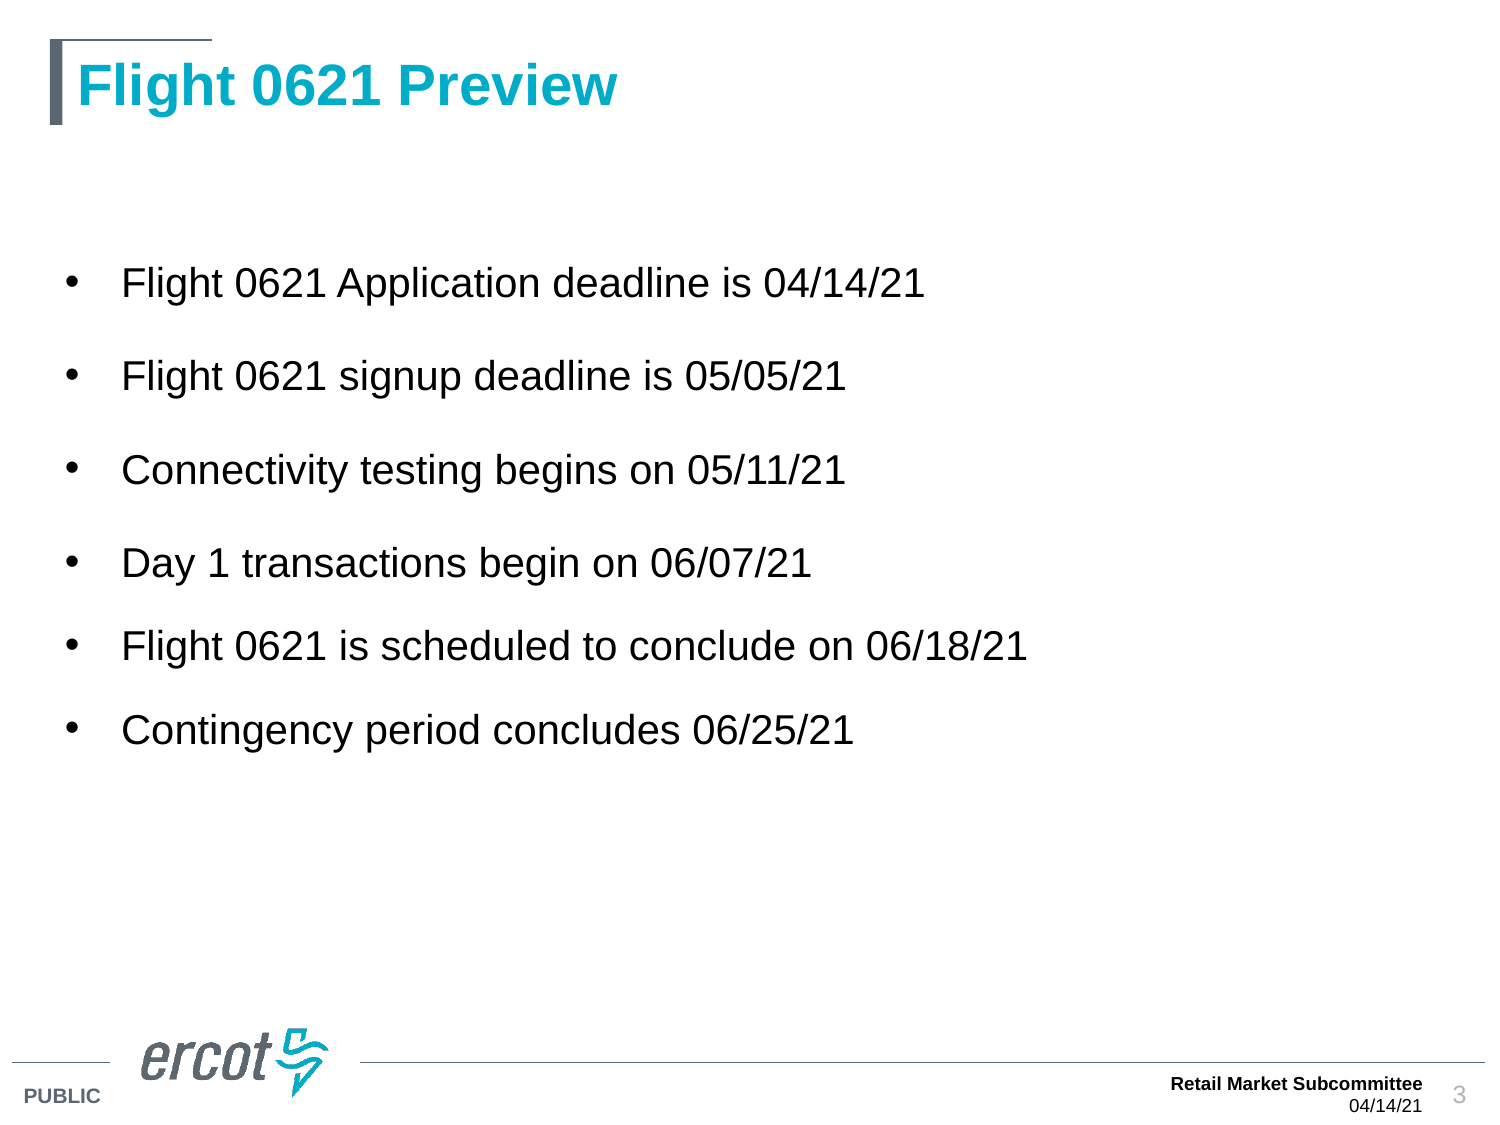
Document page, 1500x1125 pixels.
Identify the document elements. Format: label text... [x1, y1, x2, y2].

slide_number 3 [1438, 1076, 1475, 1112]
title Flight 0621 Preview [62, 39, 1450, 223]
picture [137, 1024, 332, 1100]
text_box Retail Market Subcommittee 04/14/21 [1149, 1064, 1438, 1125]
list Flight 0621 Application deadline is 04/14/21 Flight 0621 signup deadline is 05/05/21 Connectivity testing begins on 05/11/21 Day 1 transactions begin on 06/07/21 Flight 0621 is scheduled to conclude on 06/18/21 Contingency period concludes 06/25/21 [50, 223, 1450, 924]
